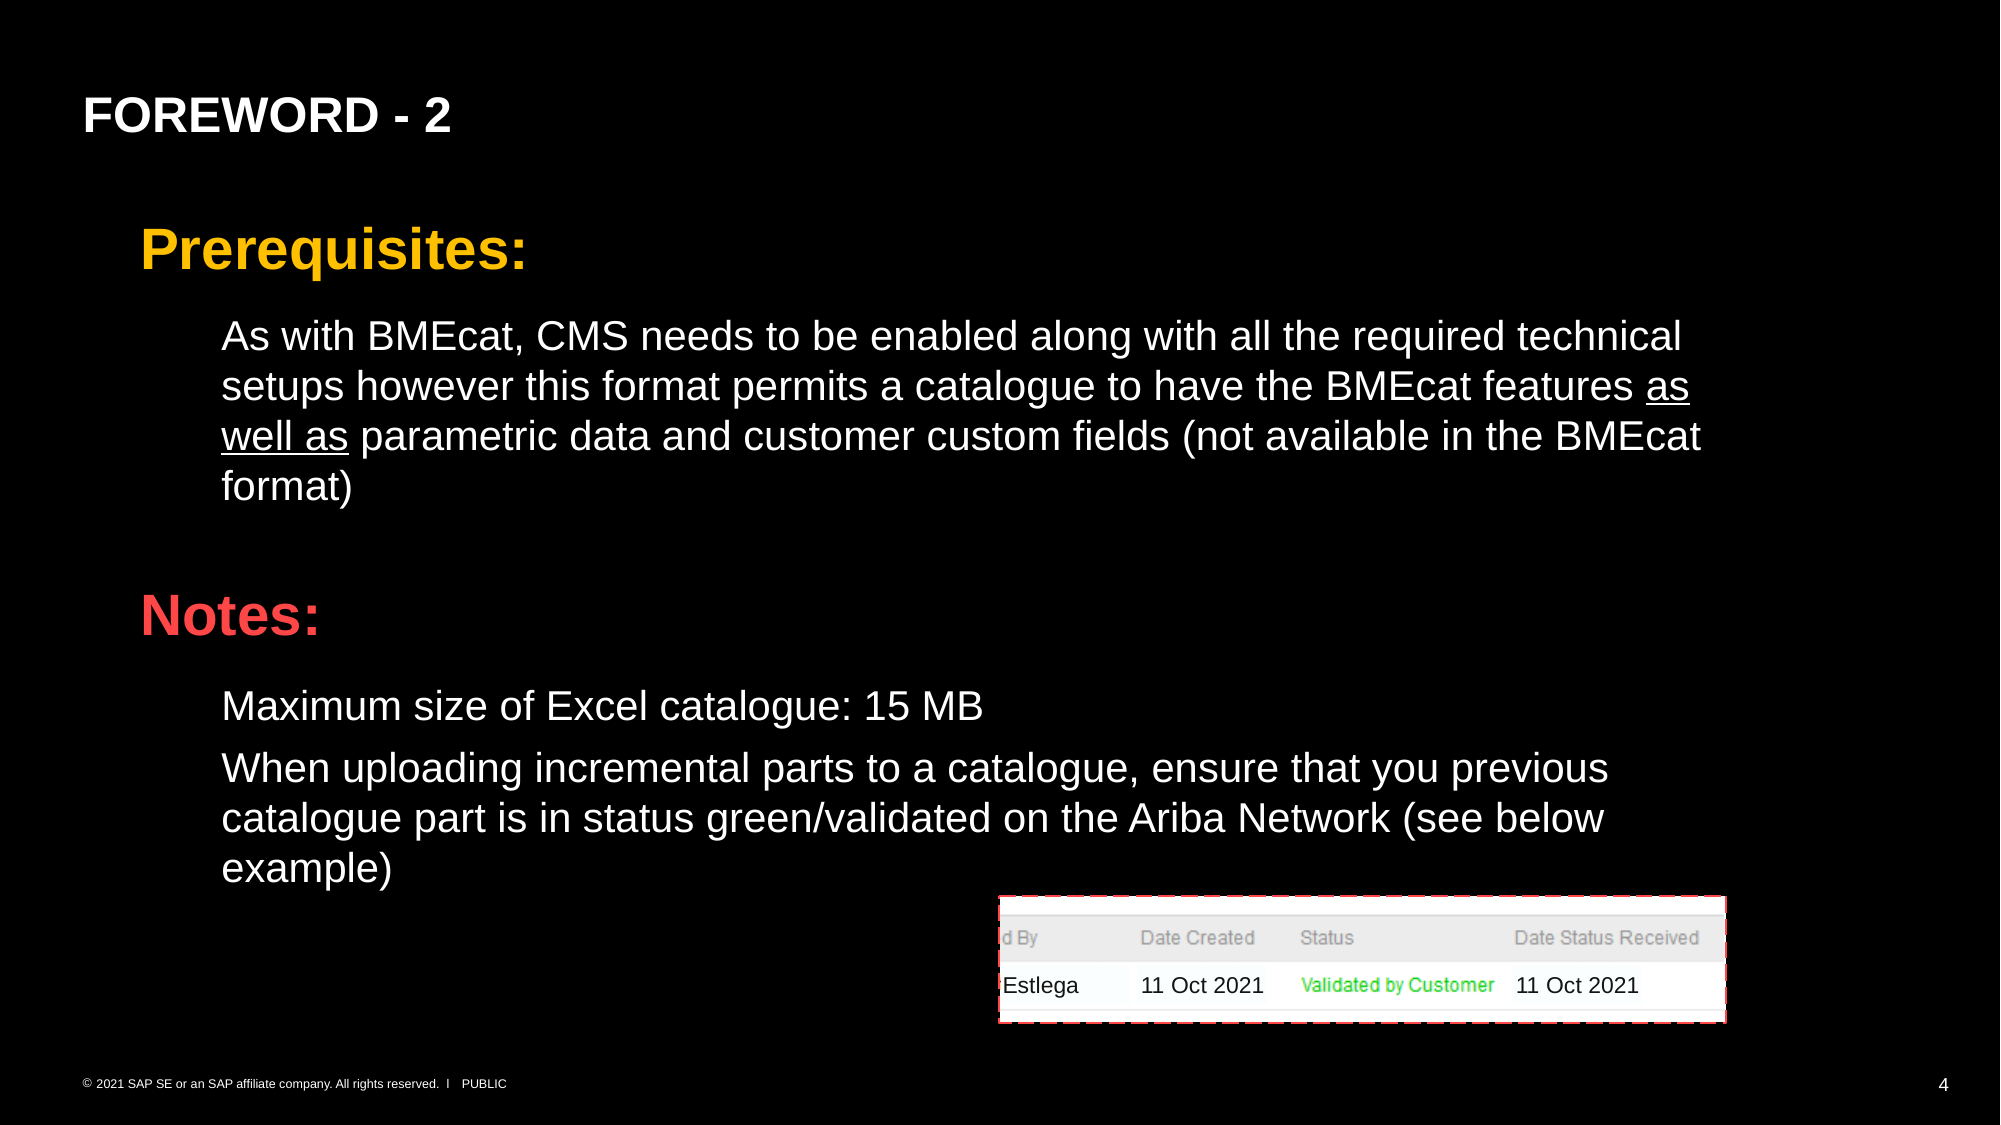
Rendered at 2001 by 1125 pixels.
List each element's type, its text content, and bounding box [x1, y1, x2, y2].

list Notes: [140, 577, 1147, 652]
title FOREWORD - 2 [82, 82, 1918, 144]
list Maximum size of Excel catalogue: 15 MB When uploading incremental parts to a catalogue, ensure that you previous catalogue part is in status green/validated on the Ariba Network (see below example) [221, 678, 1734, 907]
picture [999, 896, 1726, 1022]
list Prerequisites: [140, 211, 978, 292]
list As with BMEcat, CMS needs to be enabled along with all the required technical setups however this format permits a catalogue to have the BMEcat features as well as parametric data and customer custom fields (not available in the BMEcat format) [221, 308, 1758, 510]
